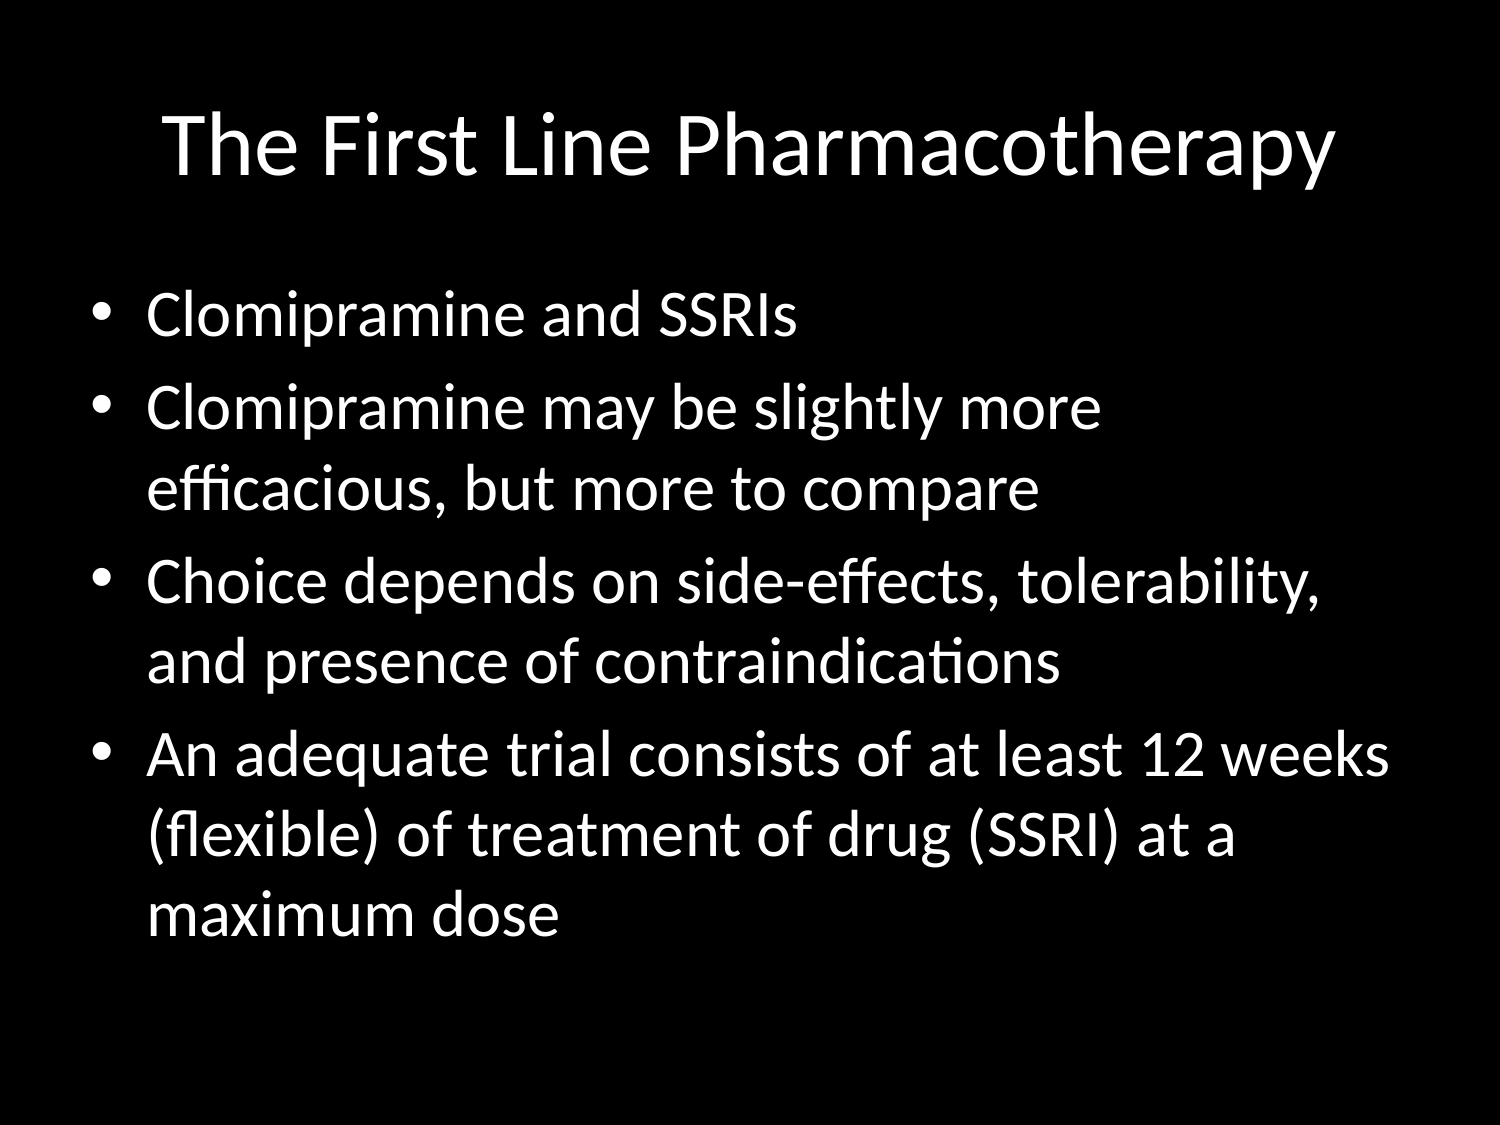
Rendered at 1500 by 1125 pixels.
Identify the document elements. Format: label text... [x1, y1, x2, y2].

list Clomipramine and SSRIs Clomipramine may be slightly more efficacious, but more to compare Choice depends on side-effects, tolerability, and presence of contraindications An adequate trial consists of at least 12 weeks (flexible) of treatment of drug (SSRI) at a maximum dose [75, 262, 1425, 1005]
title The First Line Pharmacotherapy [75, 45, 1425, 233]
